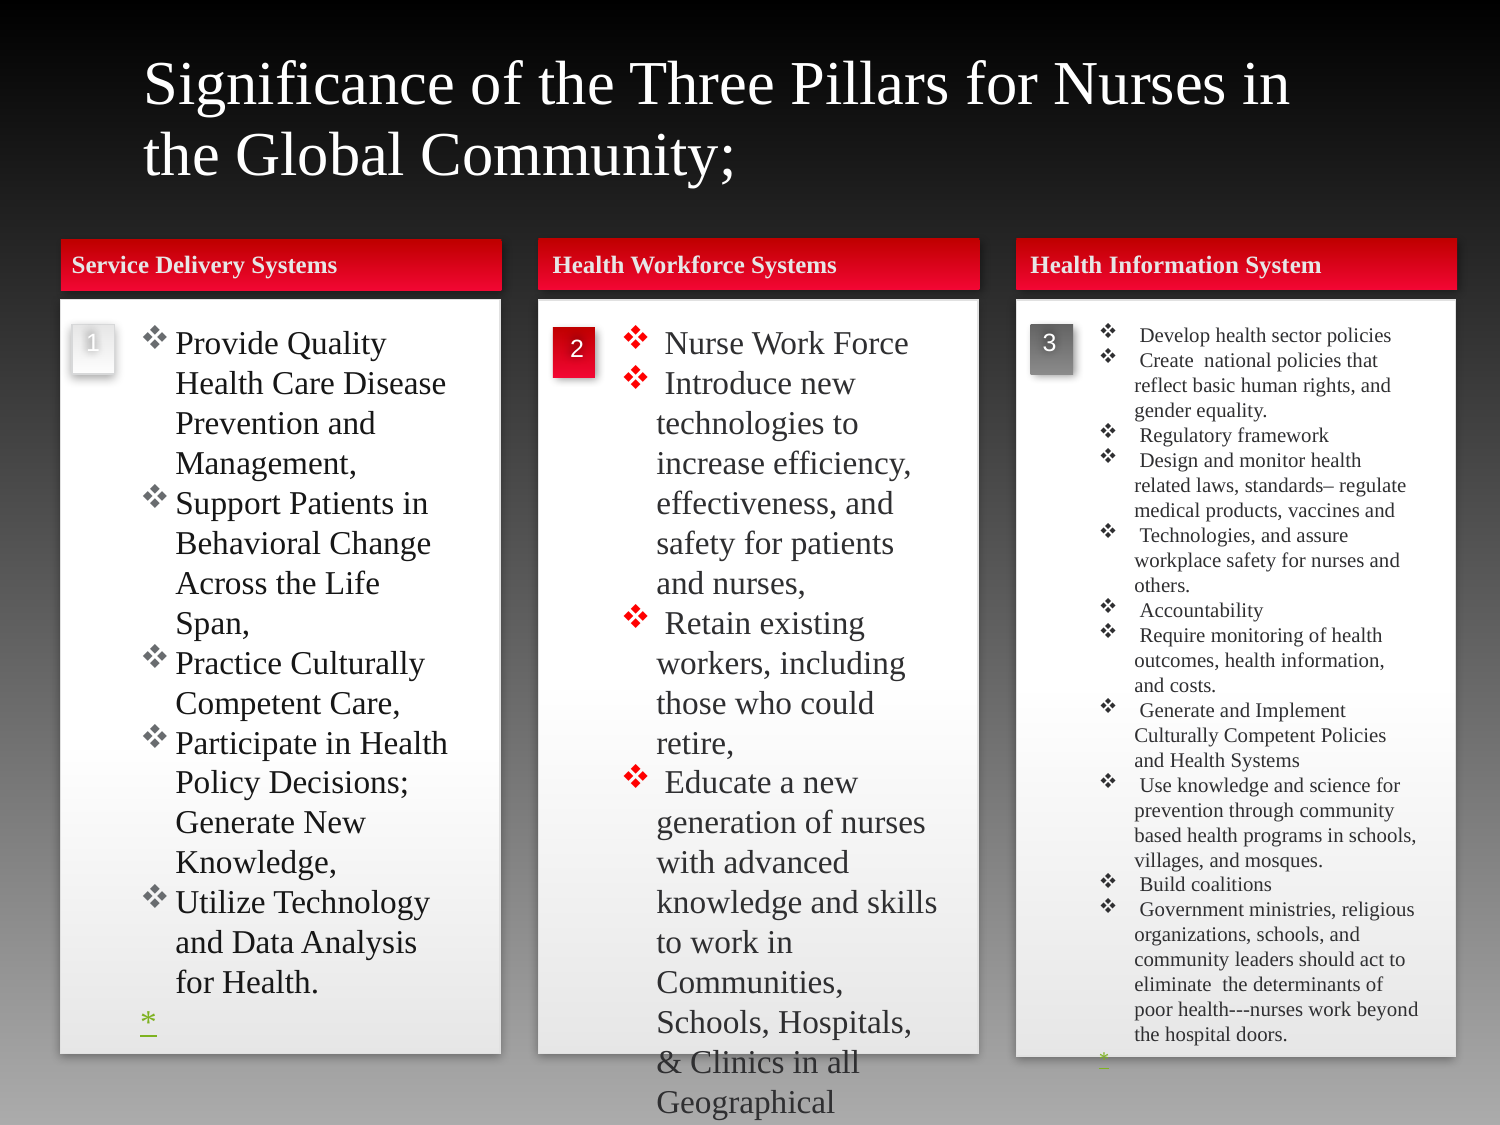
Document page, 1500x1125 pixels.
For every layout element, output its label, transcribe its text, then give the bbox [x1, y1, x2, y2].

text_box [60, 239, 502, 1054]
text_box Significance of the Three Pillars for Nurses in the Global Community; [143, 69, 1353, 169]
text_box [1016, 237, 1458, 1087]
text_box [538, 237, 980, 1097]
